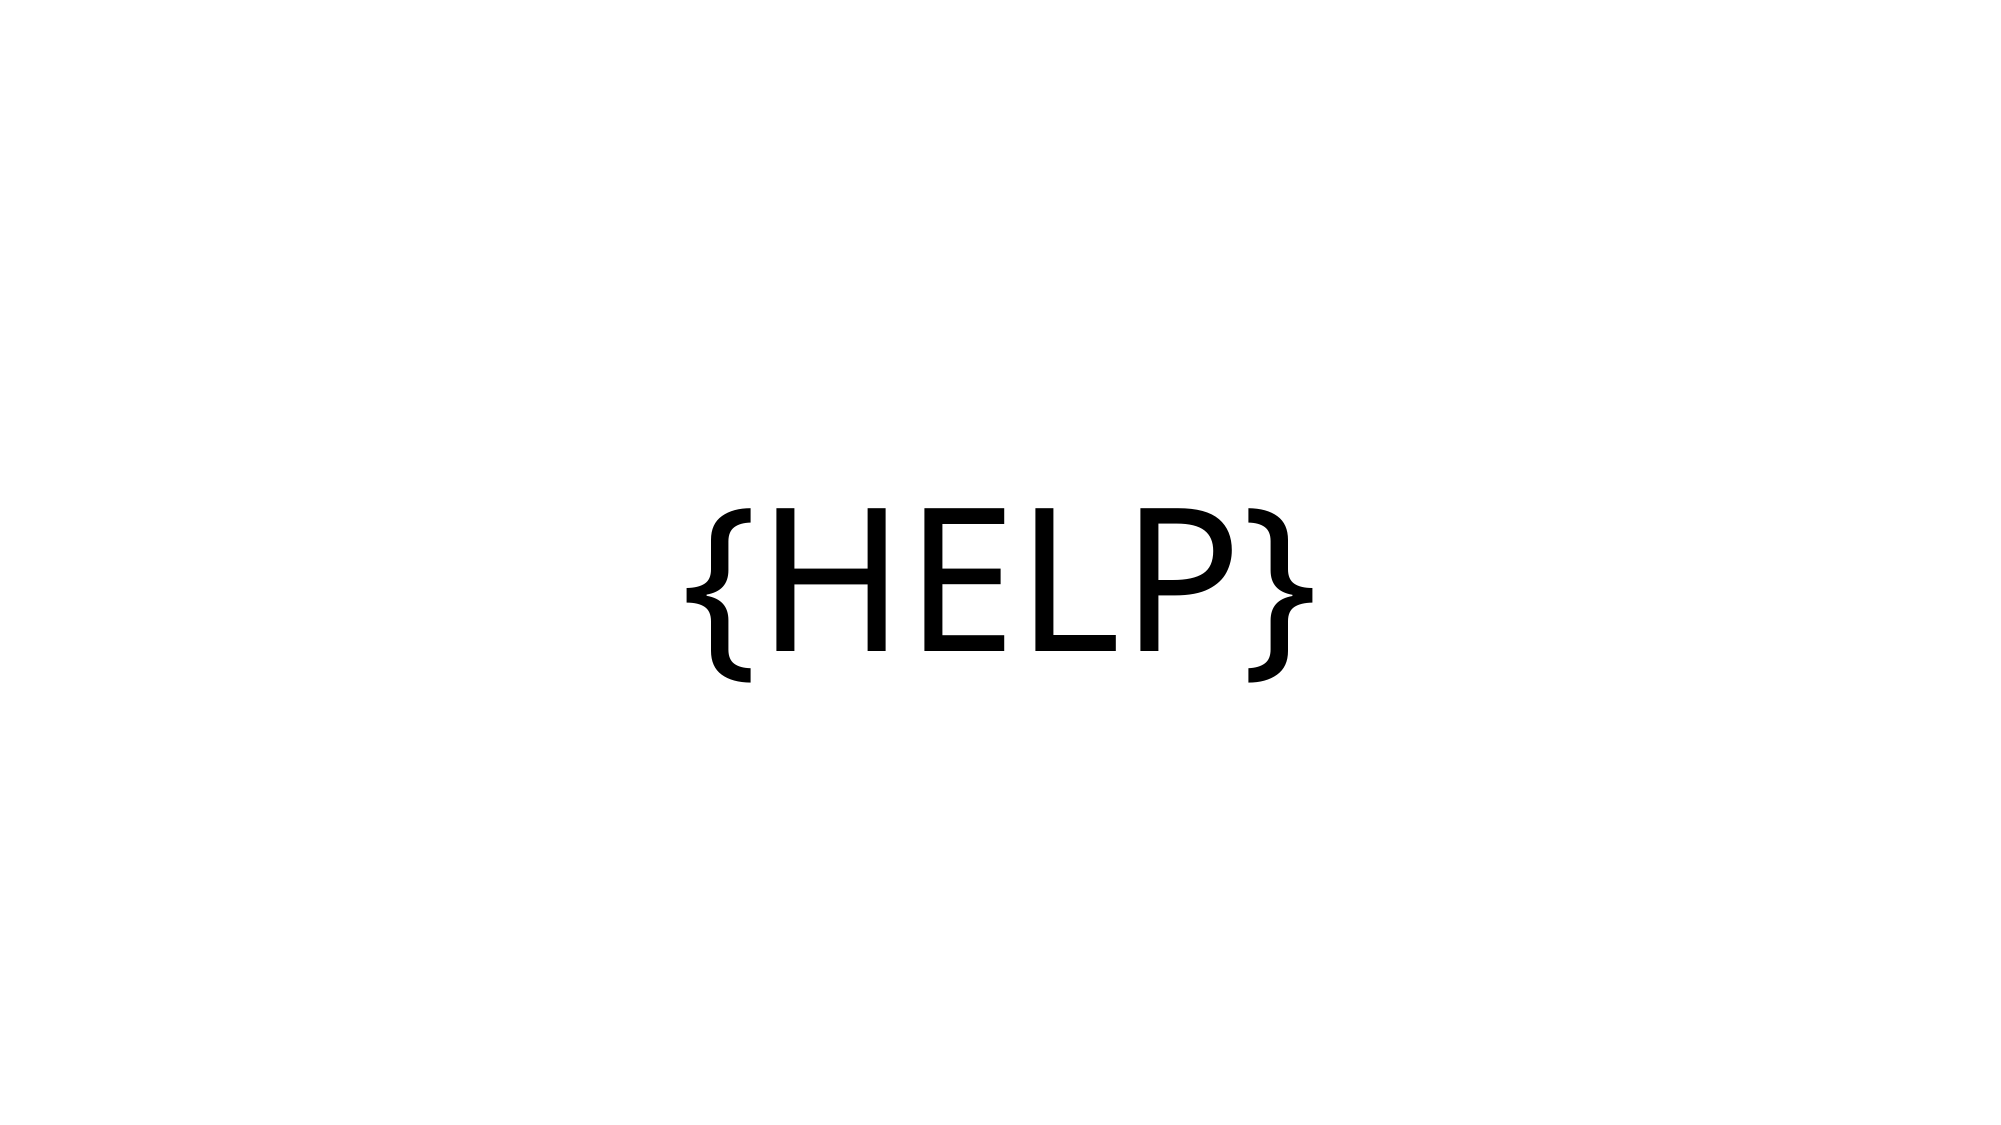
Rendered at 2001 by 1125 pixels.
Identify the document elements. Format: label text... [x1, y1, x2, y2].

title {HELP} [137, 59, 1863, 1115]
